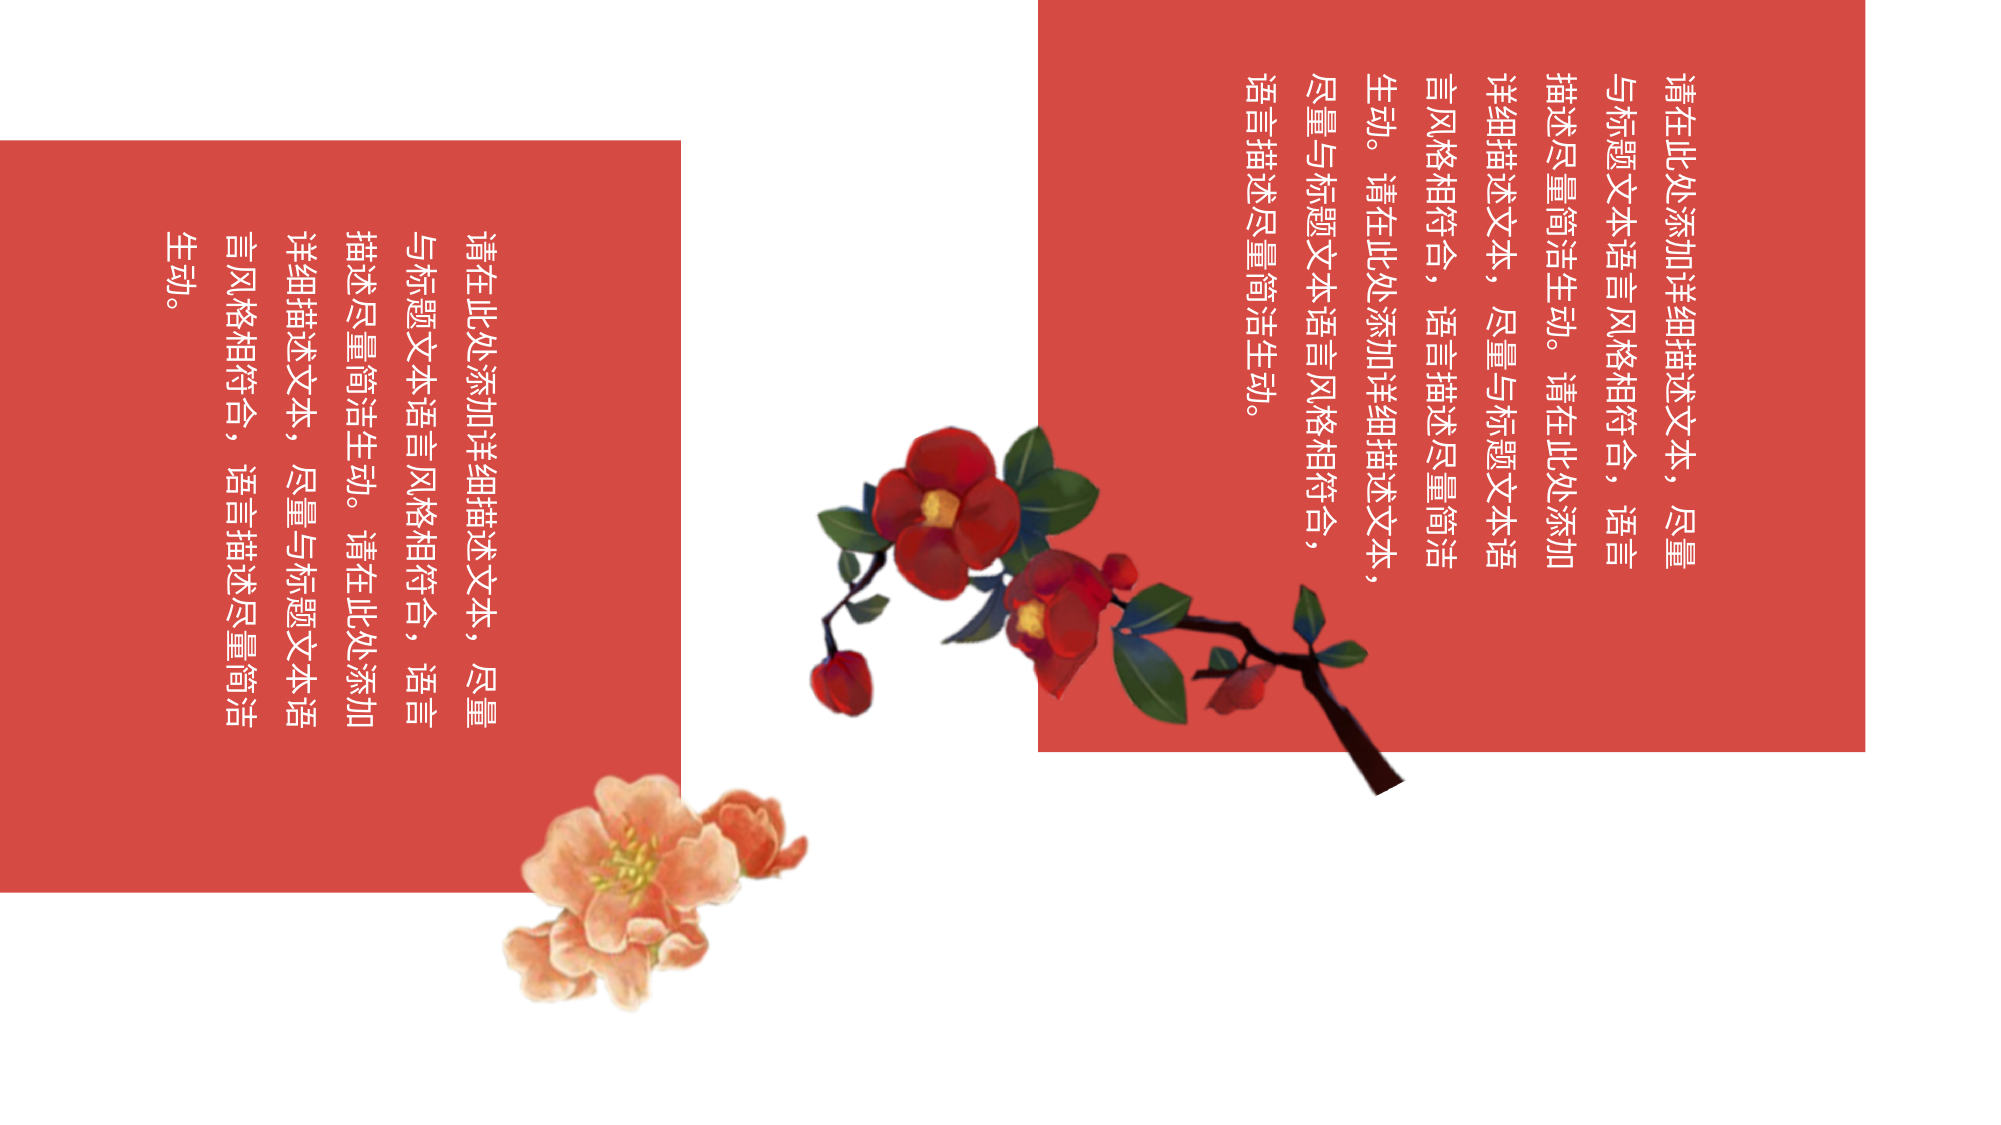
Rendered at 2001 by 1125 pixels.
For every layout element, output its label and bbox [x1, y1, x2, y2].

text_box [1037, 0, 1866, 753]
picture [811, 375, 1428, 1005]
text_box [0, 140, 811, 1015]
